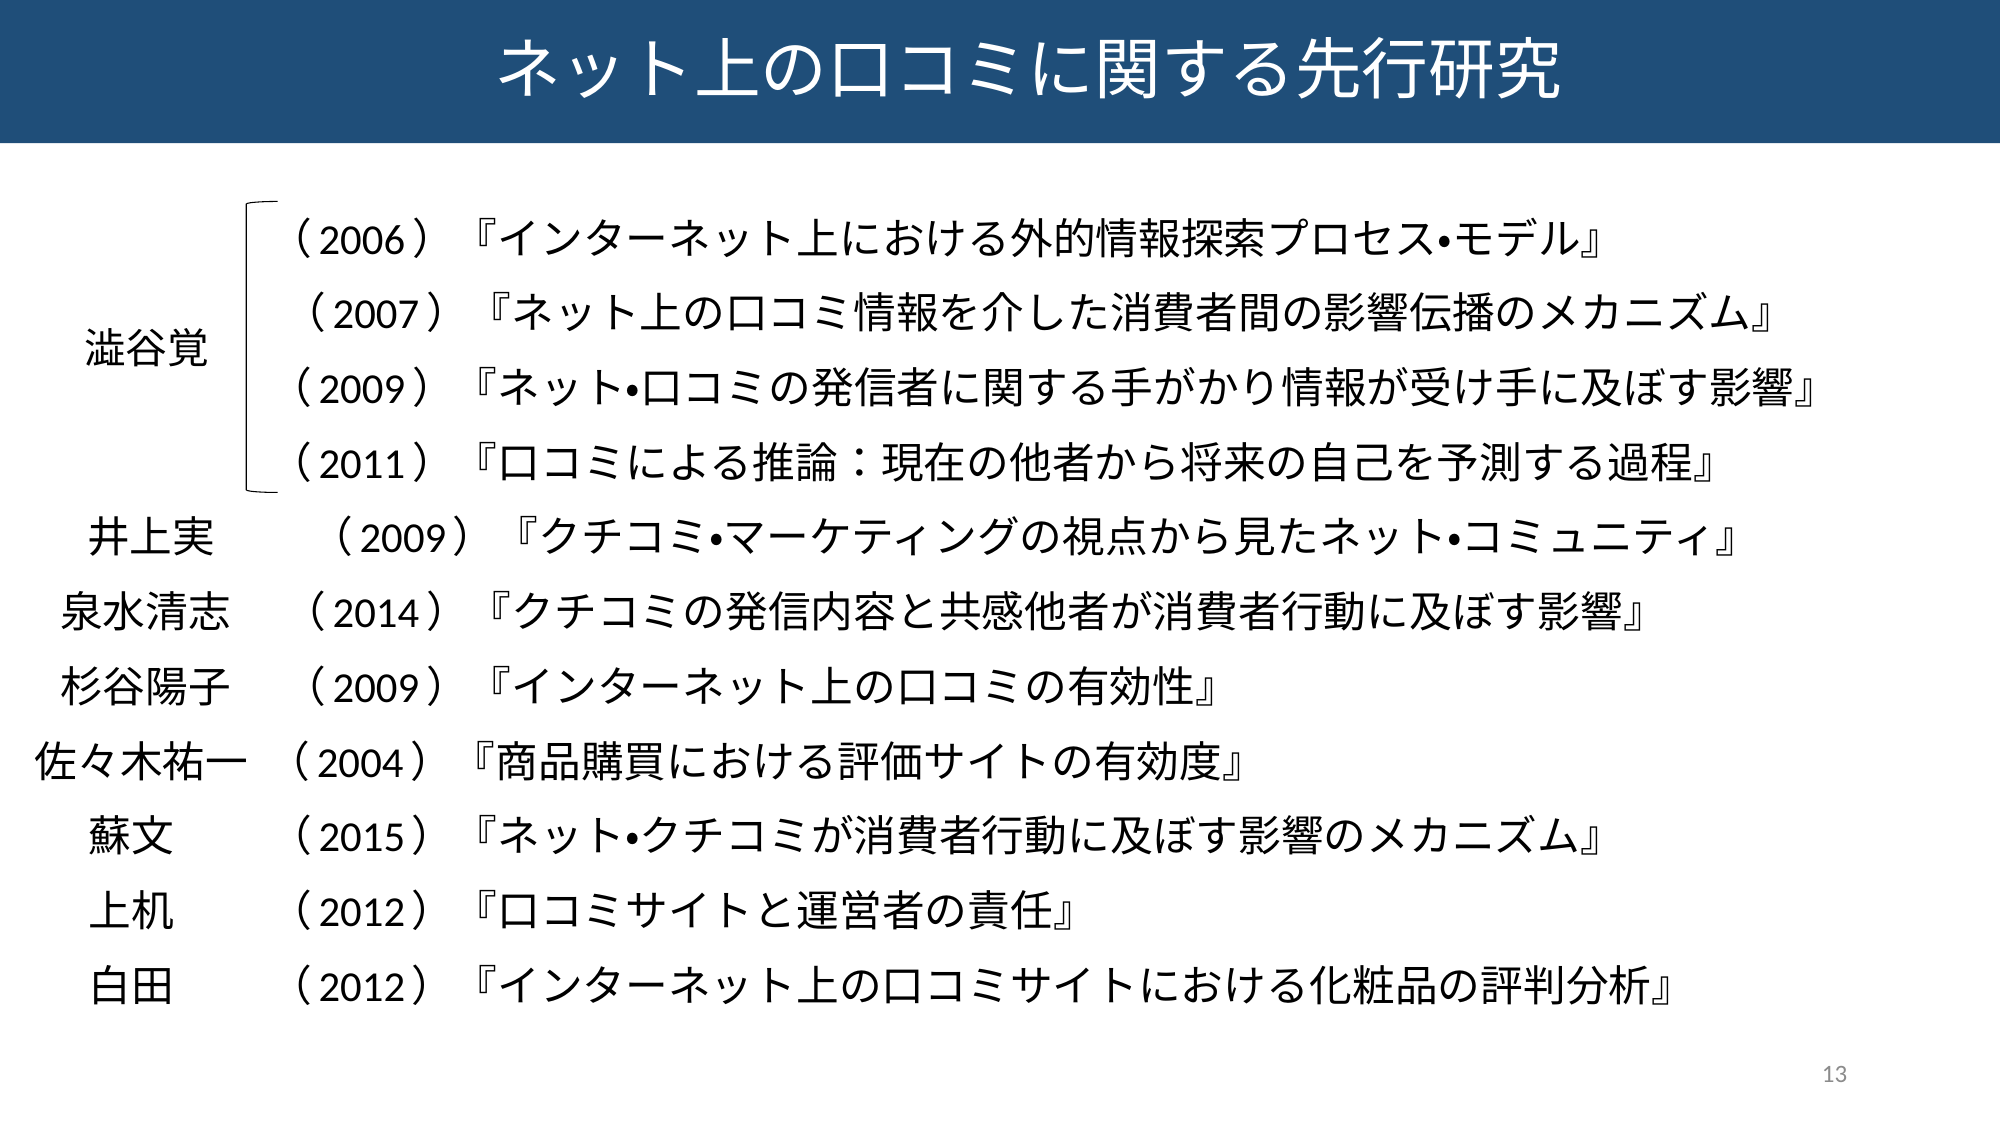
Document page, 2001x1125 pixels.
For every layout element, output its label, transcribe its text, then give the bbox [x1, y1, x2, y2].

text_box [0, 0, 479, 144]
slide_number 13 [1412, 1042, 1863, 1103]
list （2006）『インターネット上における外的情報探索プロセス・モデル』 （2007）『ネット上の口コミ情報を介した消費者間の影響伝播のメカニズム』 （2009）『ネット・口コミの発信者に関する手がかり情報が受け手に及ぼす影響』 （2011）『口コミによる推論：現在の他者から将来の自己を予測する過程』 井上実 （2009）『クチコミ・マーケティングの視点から見たネット・コミュニティ』 泉水清志 （2014）『クチコミの発信内容と共感他者が消費者行動に及ぼす影響』 杉谷陽子 （2009）『インターネット上の口コミの有効性』 佐々木祐一 （2004）『商品購買における評価サイトの有効度』 蘇文 （2015）『ネット・クチコミが消費者行動に及ぼす影響のメカニズム』 上机 （2012）『口コミサイトと運営者の責任』 白田 （2012）『インターネット上の口コミサイトにおける化粧品の評判分析』 [19, 193, 1904, 1042]
text_box [245, 200, 278, 493]
text_box 澁谷覚 [69, 314, 262, 379]
title ネット上の口コミに関する先行研究 [479, 0, 2000, 181]
